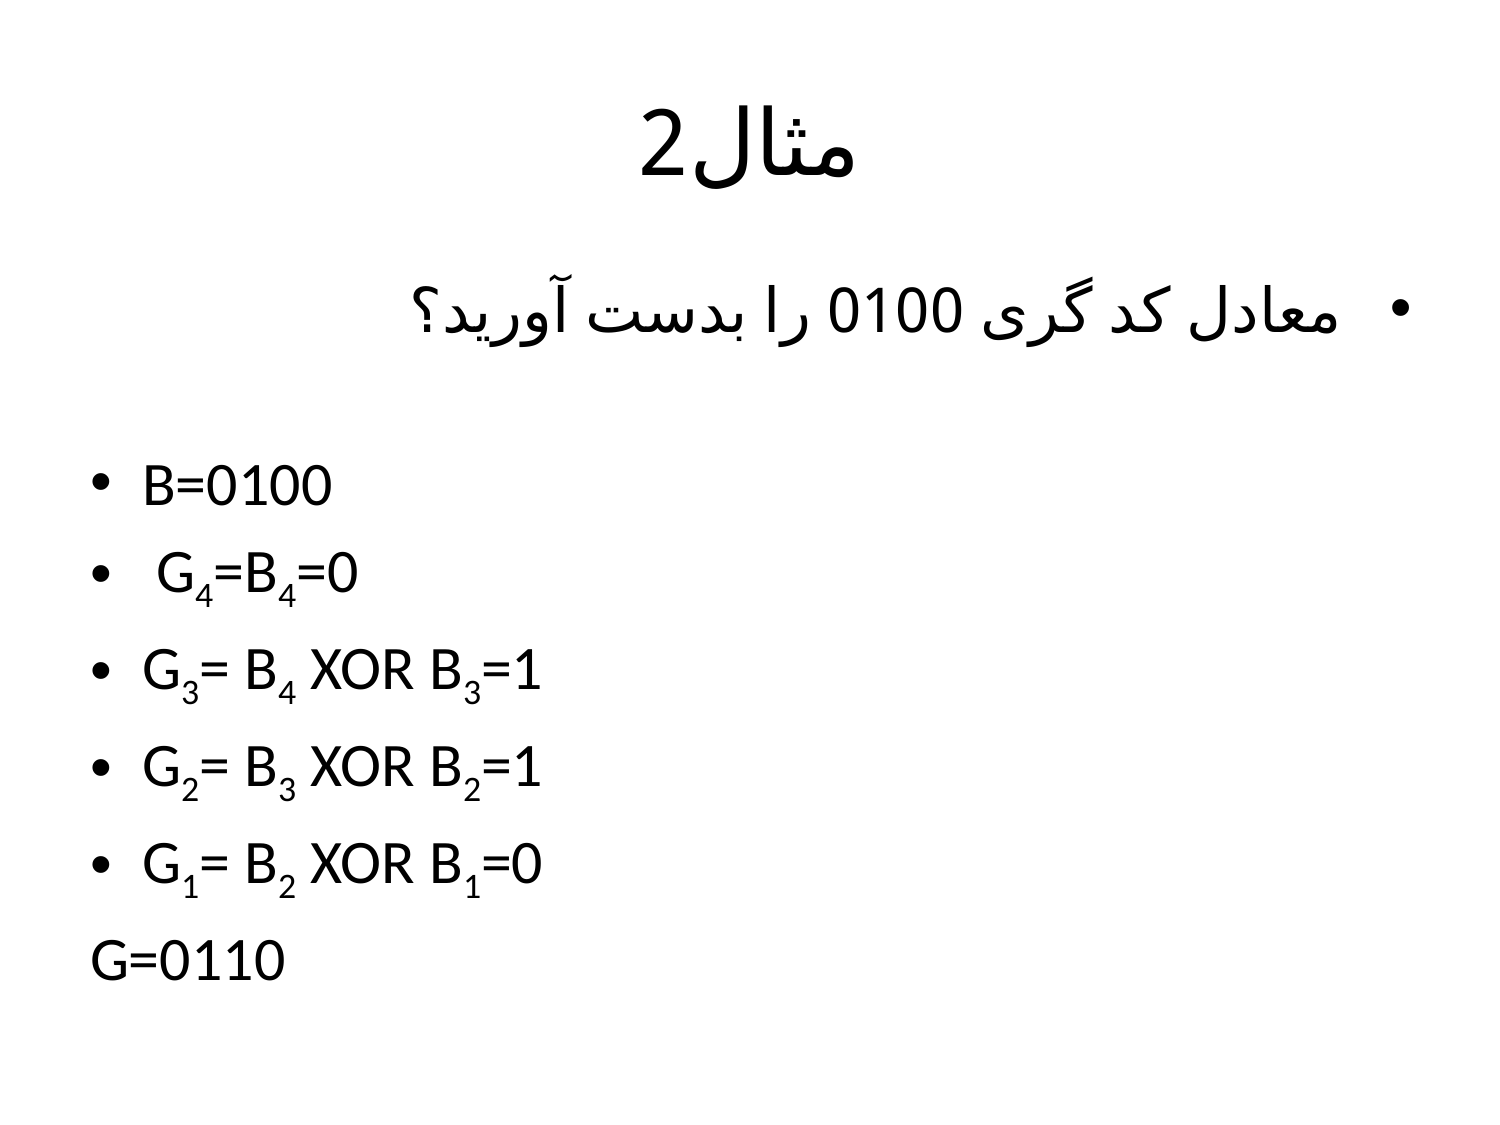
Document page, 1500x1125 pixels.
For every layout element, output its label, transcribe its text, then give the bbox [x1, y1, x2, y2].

title مثال2 [75, 45, 1425, 233]
list معادل کد گری 0100 را بدست آورید؟ B=0100 G4=B4=0 G3= B4 XOR B3=1 G2= B3 XOR B2=1 G1= B2 XOR B1=0 G=0110 [75, 262, 1425, 1005]
